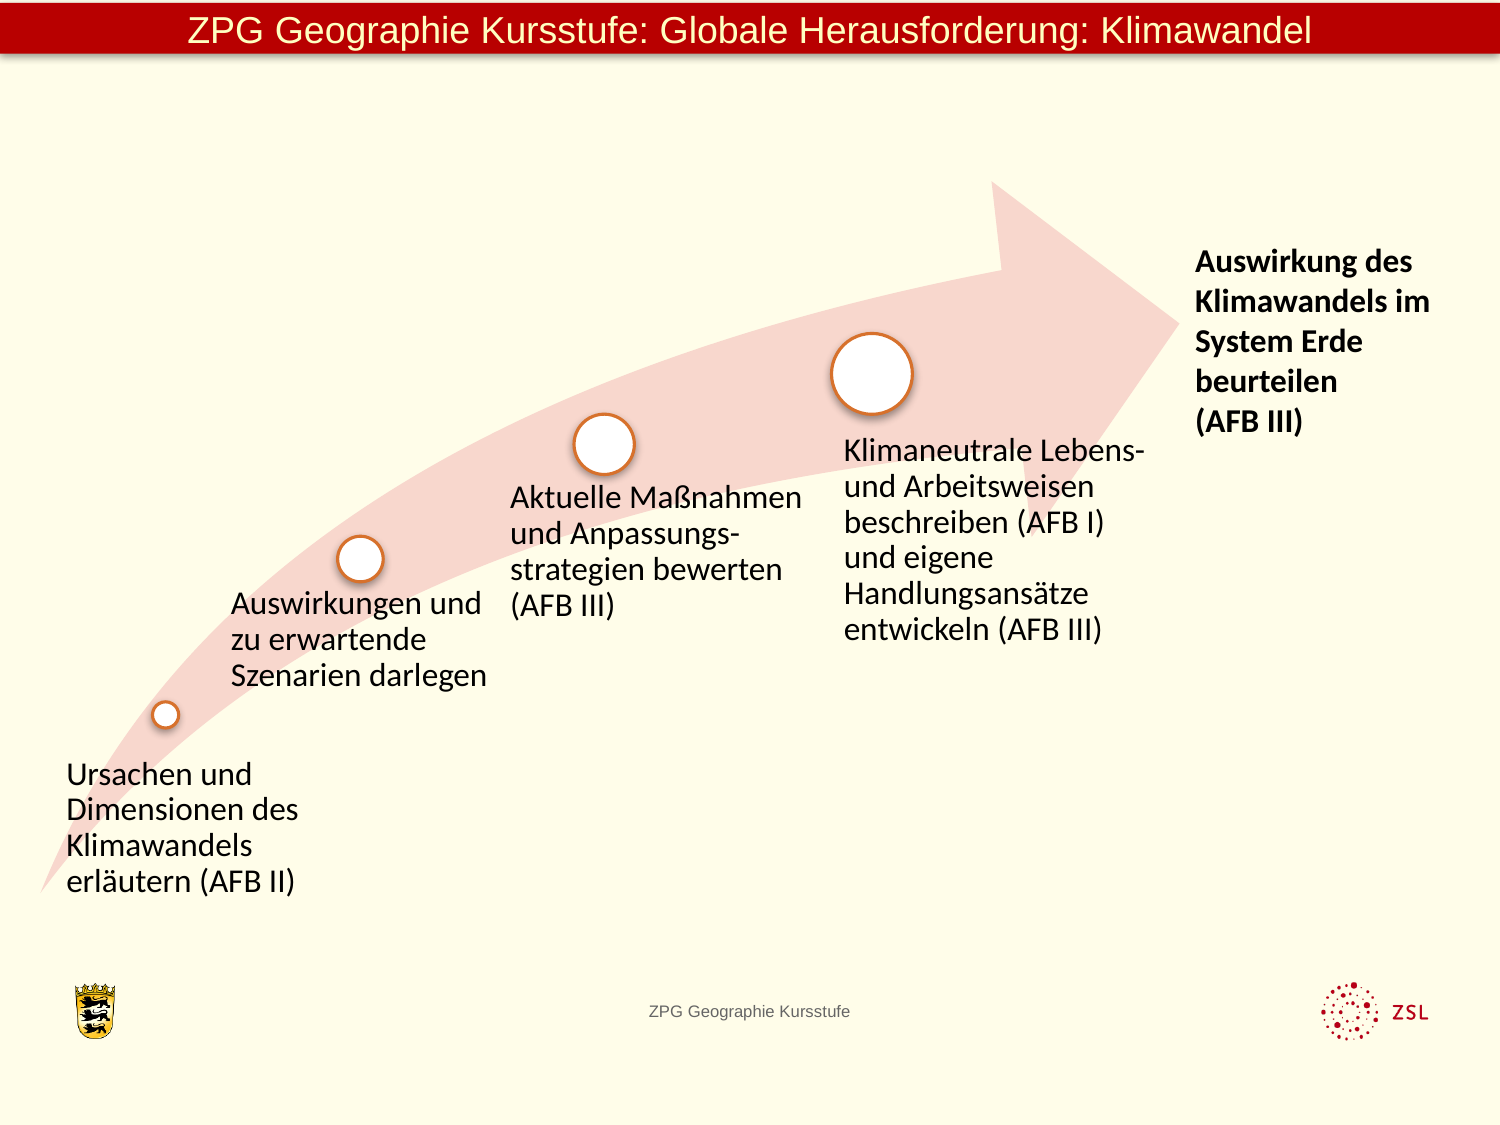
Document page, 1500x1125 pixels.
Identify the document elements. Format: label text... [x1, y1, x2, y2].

picture [73, 981, 117, 1041]
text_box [41, 148, 1181, 908]
text_box Auswirkung des Klimawandels im System Erde beurteilen (AFB III) [1188, 231, 1500, 446]
picture [1320, 981, 1429, 1041]
